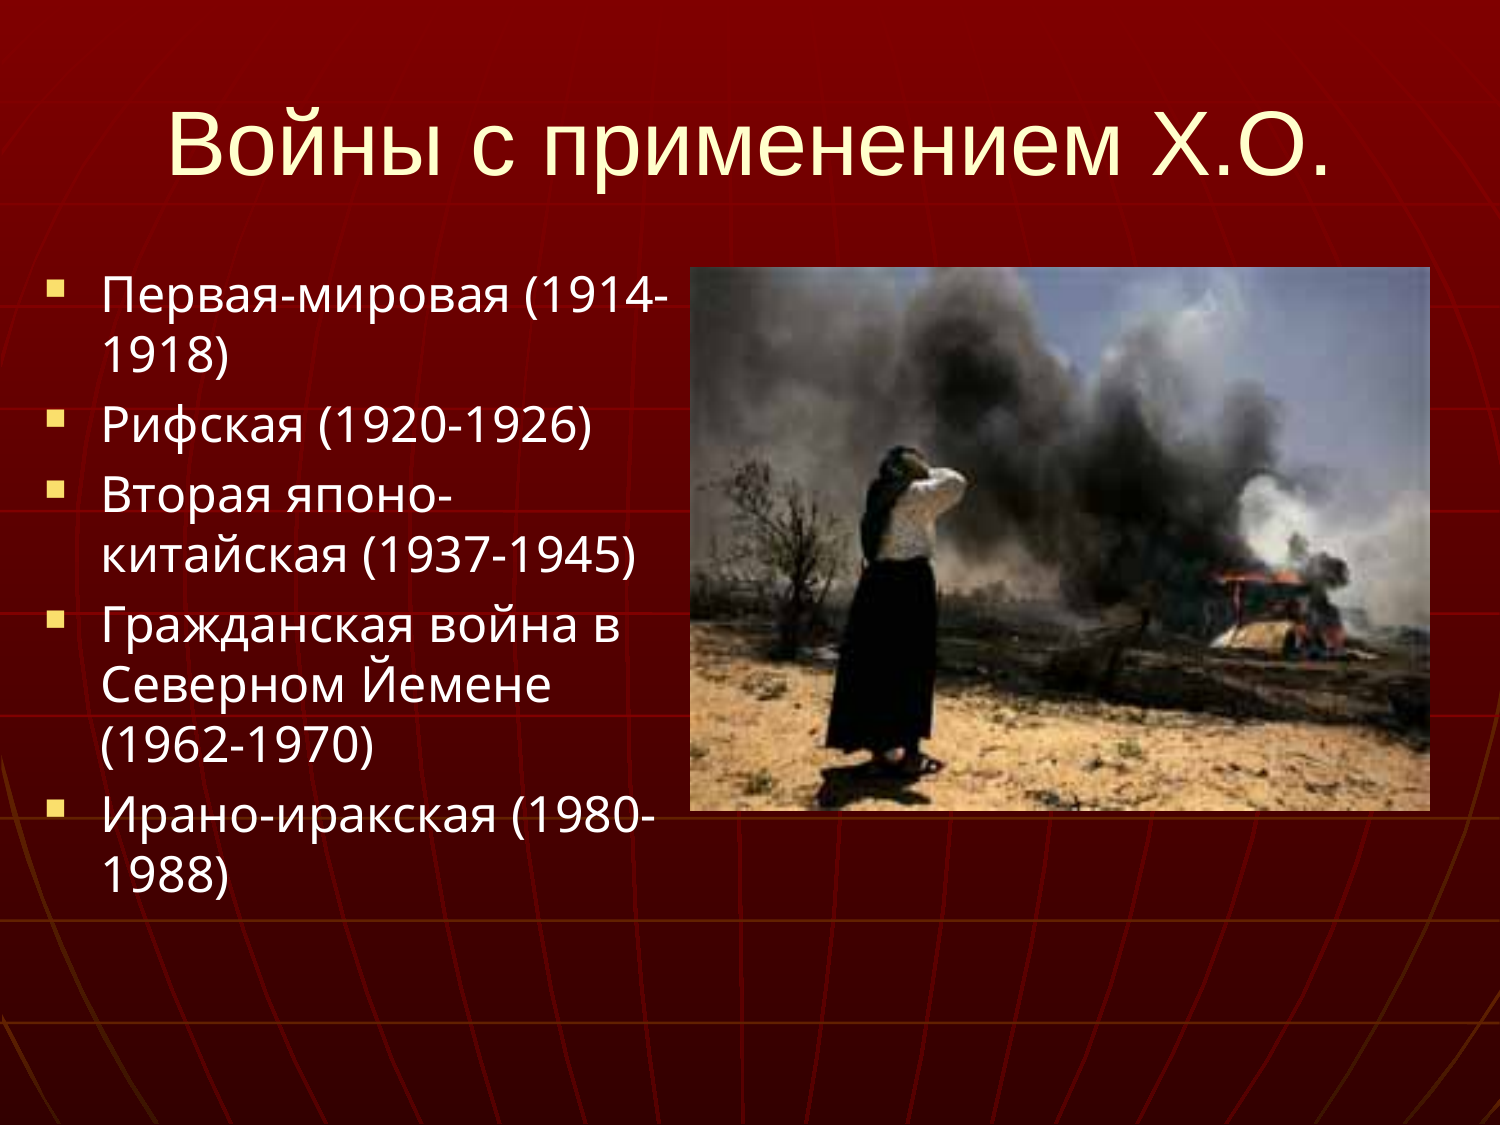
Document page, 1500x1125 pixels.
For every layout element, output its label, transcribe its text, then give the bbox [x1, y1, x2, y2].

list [690, 266, 1430, 811]
list Первая-мировая (1914-1918) Рифская (1920-1926) Вторая японо-китайская (1937-1945) Гражданская война в Северном Йемене (1962-1970) Ирано-иракская (1980-1988) [29, 255, 693, 999]
title Войны с применением Х.О. [74, 45, 1426, 233]
